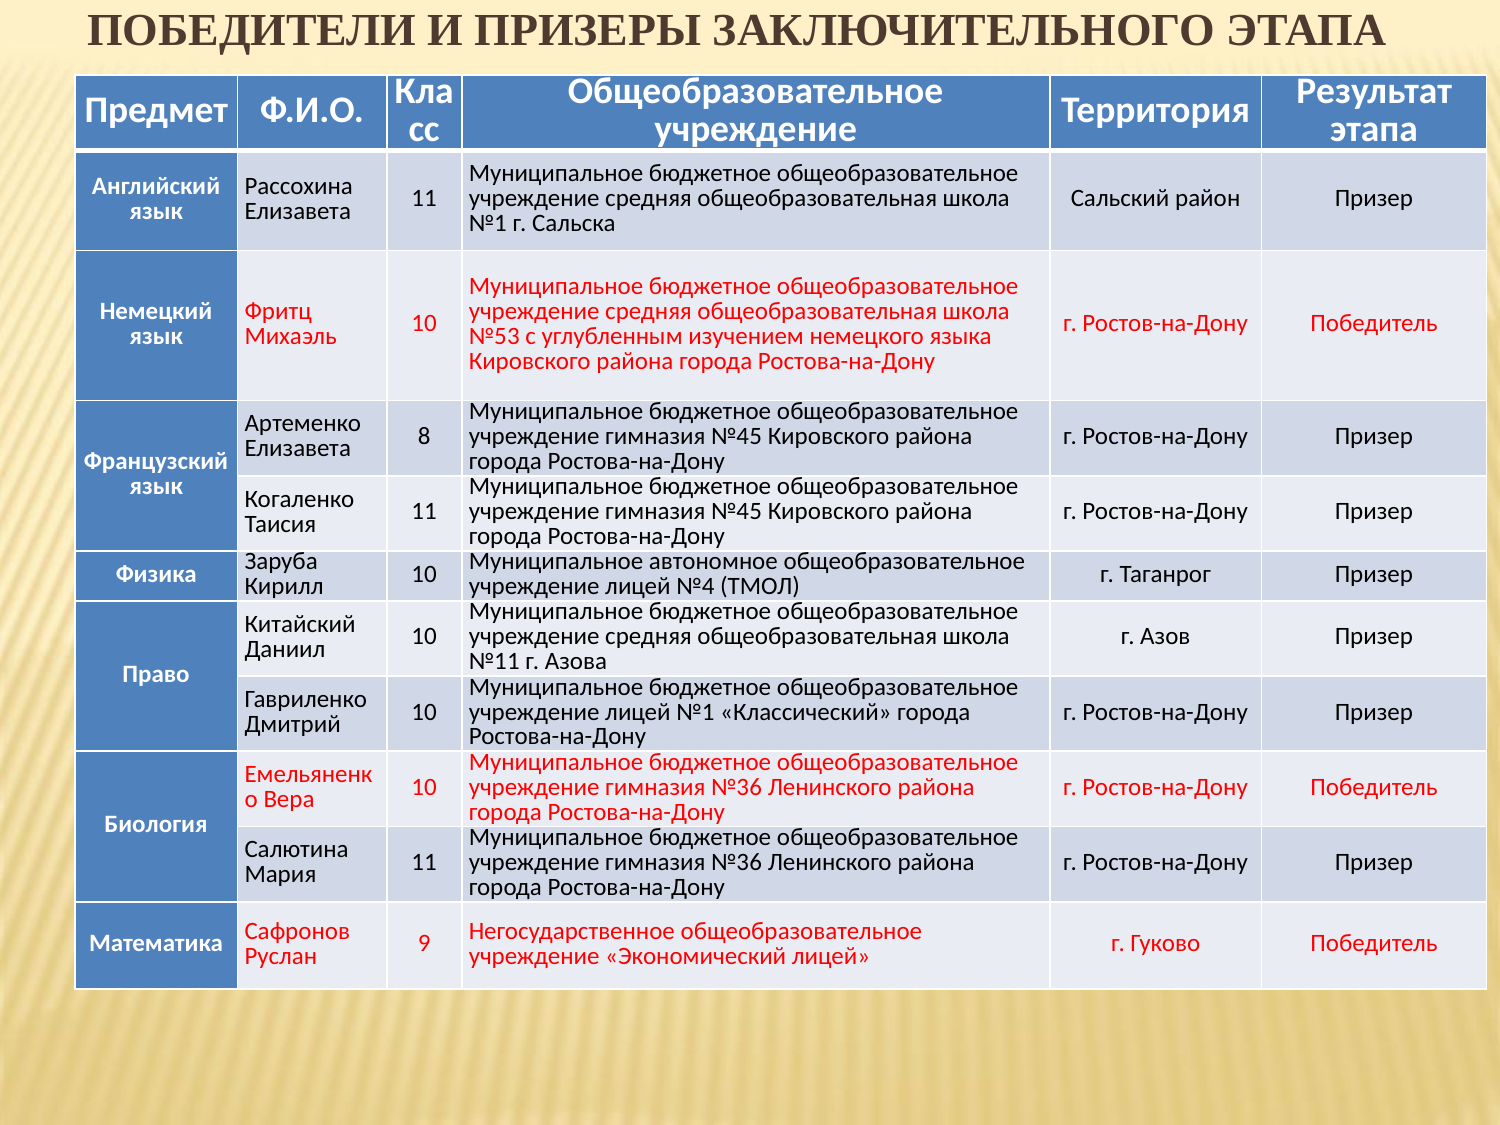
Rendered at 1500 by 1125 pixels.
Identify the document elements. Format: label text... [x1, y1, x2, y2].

table_cell Призер [1262, 477, 1486, 550]
table_header Предмет [76, 76, 237, 148]
table_cell г. Ростов-на-Дону [1051, 677, 1261, 750]
table_cell Фритц Михаэль [238, 251, 386, 400]
table_header Общеобразовательное учреждение [463, 76, 1049, 148]
table_cell Емельяненко Вера [238, 752, 386, 826]
table_cell Муниципальное бюджетное общеобразовательное учреждение гимназия №36 Ленинского района города Ростова-на-Дону [463, 827, 1049, 901]
table_cell Артеменко Елизавета [238, 401, 386, 475]
table_cell Муниципальное бюджетное общеобразовательное учреждение средняя общеобразовательная школа №1 г. Сальска [463, 153, 1049, 250]
table_cell 11 [388, 153, 461, 250]
table_cell 10 [388, 677, 461, 750]
table_cell Французский язык [76, 401, 237, 550]
table_cell Призер [1262, 153, 1486, 250]
table_cell г. Гуково [1051, 903, 1261, 988]
table_cell 10 [388, 251, 461, 400]
table_cell Негосударственное общеобразовательное учреждение «Экономический лицей» [463, 903, 1049, 988]
table_cell Призер [1262, 827, 1486, 901]
table_cell Муниципальное бюджетное общеобразовательное учреждение гимназия №36 Ленинского района города Ростова-на-Дону [463, 752, 1049, 826]
table_cell 10 [388, 752, 461, 826]
table_cell г. Ростов-на-Дону [1051, 477, 1261, 550]
table_cell Победитель [1262, 903, 1486, 988]
table_cell г. Ростов-на-Дону [1051, 827, 1261, 901]
table_cell Победитель [1262, 752, 1486, 826]
table_cell 10 [388, 552, 461, 600]
table_cell Муниципальное бюджетное общеобразовательное учреждение средняя общеобразовательная школа №53 с углубленным изучением немецкого языка Кировского района города Ростова-на-Дону [463, 251, 1049, 400]
table_header Территория [1051, 76, 1261, 148]
table_header Результат этапа [1262, 76, 1486, 148]
table_cell Призер [1262, 677, 1486, 750]
picture [0, 0, 1500, 1125]
table_cell г. Ростов-на-Дону [1051, 401, 1261, 475]
table_cell 11 [388, 477, 461, 550]
table_cell 11 [388, 827, 461, 901]
title ПОБЕДИТЕЛИ И ПРИЗЕРЫ ЗАКЛЮЧИТЕЛЬНОГО ЭТАПА [87, 0, 1429, 56]
table_cell Немецкий язык [76, 251, 237, 400]
table_cell Английский язык [76, 153, 237, 250]
table_cell Сальский район [1051, 153, 1261, 250]
table_cell Призер [1262, 552, 1486, 600]
table_cell г. Ростов-на-Дону [1051, 752, 1261, 826]
table_cell Призер [1262, 602, 1486, 675]
table_cell Муниципальное бюджетное общеобразовательное учреждение лицей №1 «Классический» города Ростова-на-Дону [463, 677, 1049, 750]
table_cell Математика [76, 903, 237, 988]
table_cell Муниципальное автономное общеобразовательное учреждение лицей №4 (ТМОЛ) [463, 552, 1049, 600]
table_cell Призер [1262, 401, 1486, 475]
table_cell 10 [388, 602, 461, 675]
table_cell Салютина Мария [238, 827, 386, 901]
table_header Ф.И.О. [238, 76, 386, 148]
table_header Класс [388, 76, 461, 148]
table_cell Китайский Даниил [238, 602, 386, 675]
table_cell г. Азов [1051, 602, 1261, 675]
table_cell Право [76, 602, 237, 750]
table_cell г. Ростов-на-Дону [1051, 251, 1261, 400]
table_cell Муниципальное бюджетное общеобразовательное учреждение гимназия №45 Кировского района города Ростова-на-Дону [463, 477, 1049, 550]
table_cell 8 [388, 401, 461, 475]
table_cell г. Таганрог [1051, 552, 1261, 600]
table_cell Победитель [1262, 251, 1486, 400]
table_cell Муниципальное бюджетное общеобразовательное учреждение гимназия №45 Кировского района города Ростова-на-Дону [463, 401, 1049, 475]
table_cell 9 [388, 903, 461, 988]
table_cell Когаленко Таисия [238, 477, 386, 550]
table_cell Сафронов Руслан [238, 903, 386, 988]
table_cell Муниципальное бюджетное общеобразовательное учреждение средняя общеобразовательная школа №11 г. Азова [463, 602, 1049, 675]
table_cell Заруба Кирилл [238, 552, 386, 600]
table_cell Биология [76, 752, 237, 901]
table_cell Физика [76, 552, 237, 600]
table_cell Рассохина Елизавета [238, 153, 386, 250]
table_cell Гавриленко Дмитрий [238, 677, 386, 750]
